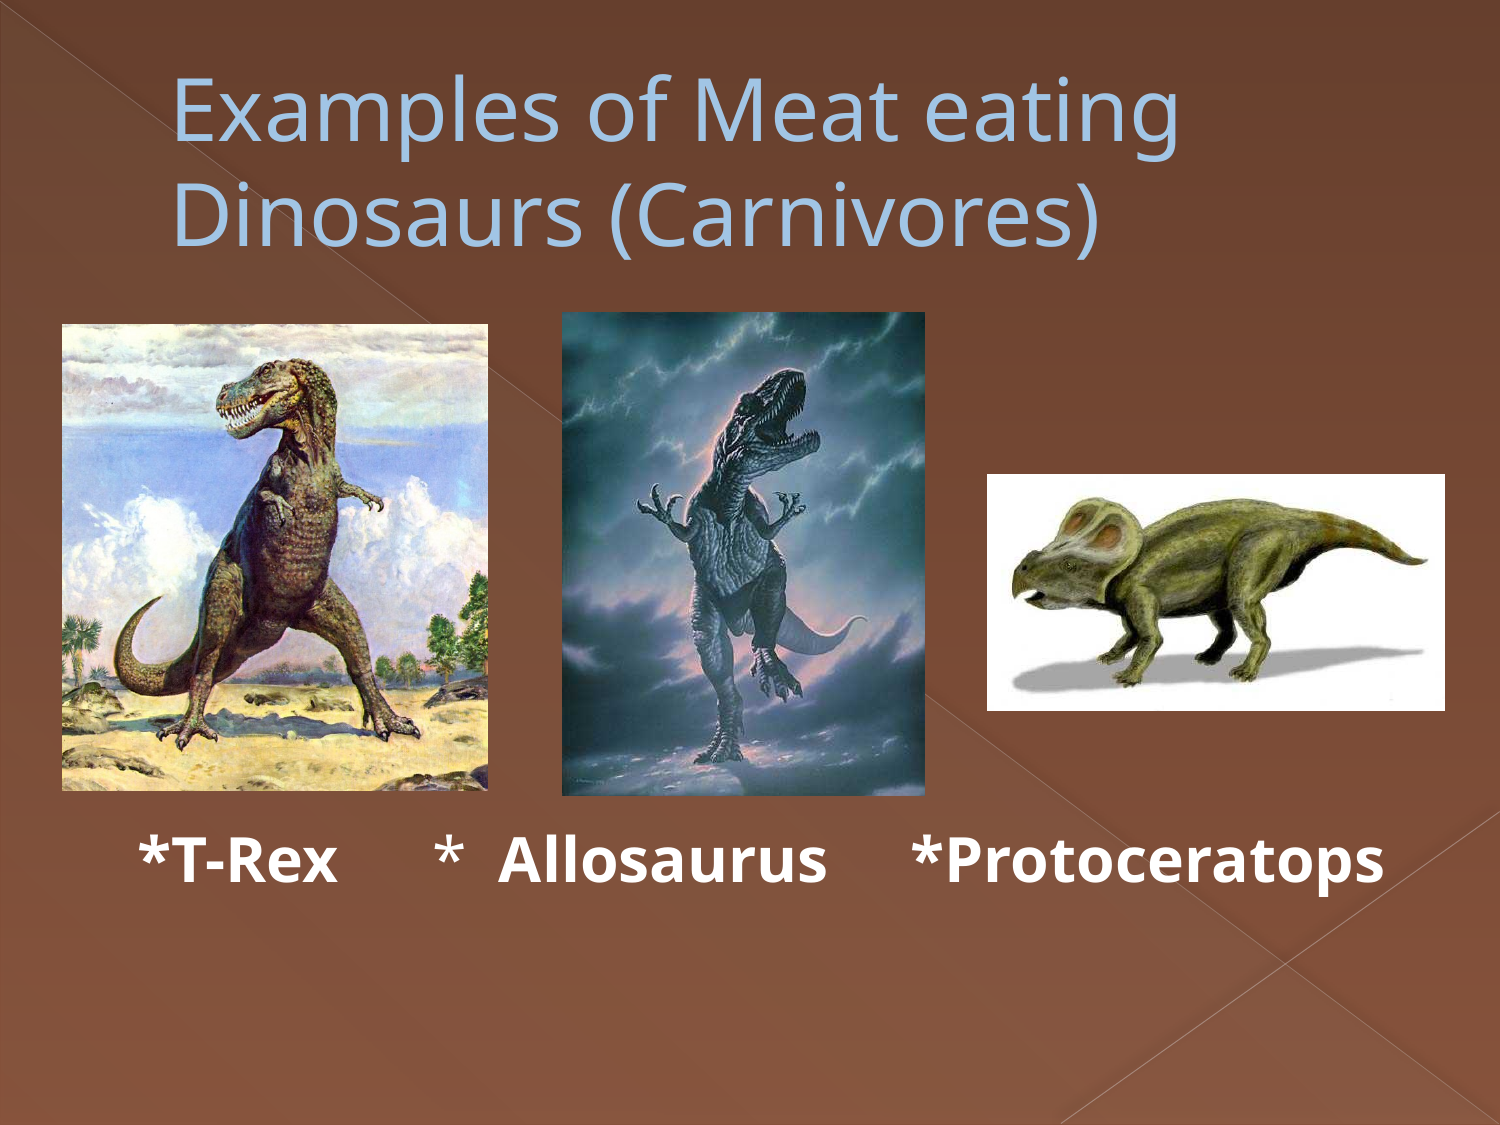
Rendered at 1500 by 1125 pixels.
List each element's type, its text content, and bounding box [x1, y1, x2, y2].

picture [562, 312, 926, 796]
picture [987, 474, 1445, 712]
list *T-Rex * Allosaurus *Protoceratops [112, 812, 1463, 1088]
title Examples of Meat eating Dinosaurs (Carnivores) [75, 43, 1425, 274]
picture [62, 324, 488, 792]
